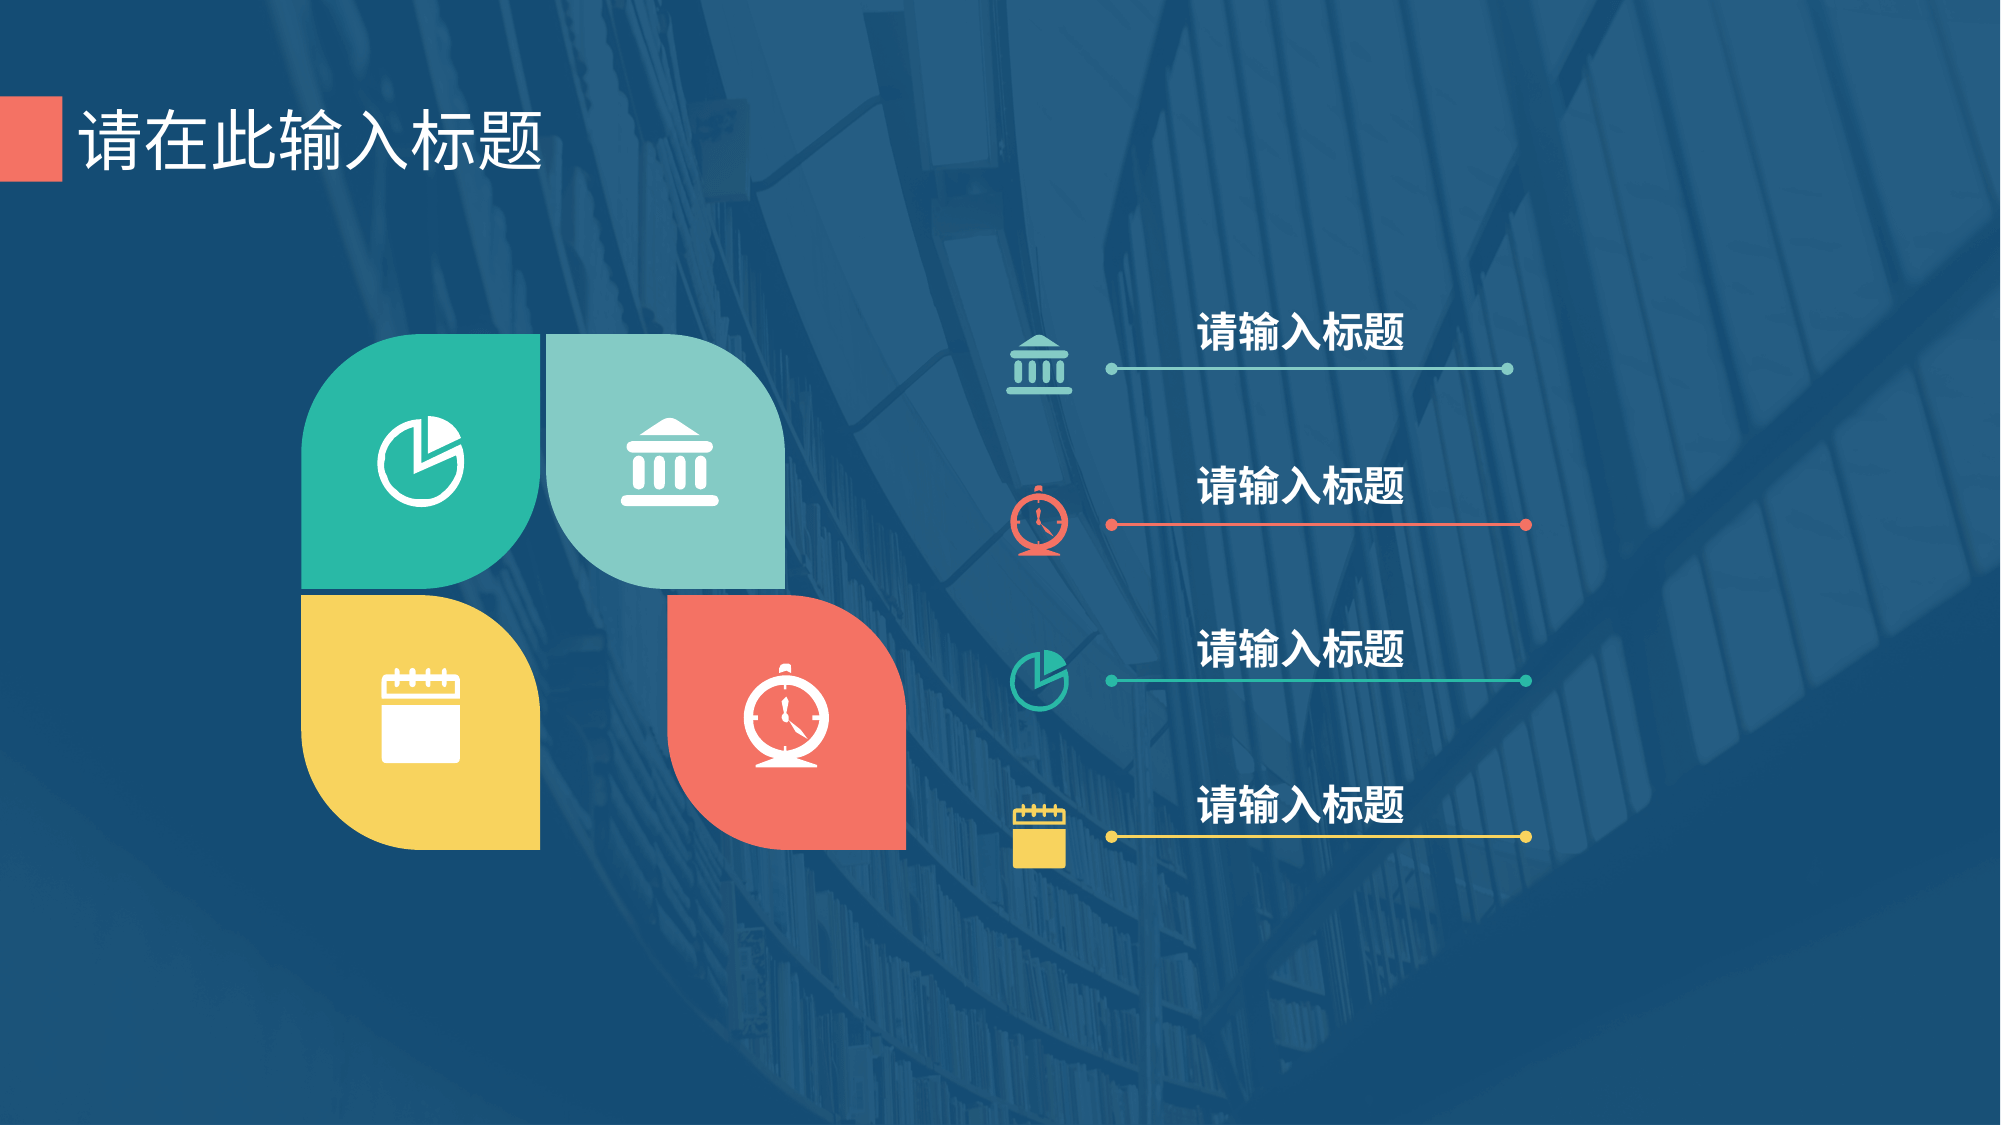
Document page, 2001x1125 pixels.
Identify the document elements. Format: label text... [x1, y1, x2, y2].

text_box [1006, 334, 1073, 395]
text_box [300, 594, 542, 851]
text_box 请输入标题 [1182, 452, 1435, 518]
text_box [1034, 485, 1043, 492]
text_box 请输入标题 [1182, 615, 1435, 680]
text_box [300, 333, 542, 590]
text_box [779, 663, 792, 673]
text_box [1010, 493, 1069, 556]
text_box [1009, 649, 1069, 712]
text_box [620, 417, 719, 507]
text_box [743, 675, 829, 768]
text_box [381, 667, 460, 763]
text_box 请输入标题 [1182, 771, 1435, 836]
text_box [0, 96, 547, 182]
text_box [377, 416, 465, 507]
text_box [666, 594, 908, 851]
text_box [1012, 803, 1066, 869]
picture [0, 0, 2001, 1125]
text_box [545, 333, 786, 590]
text_box 请输入标题 [1182, 298, 1435, 364]
